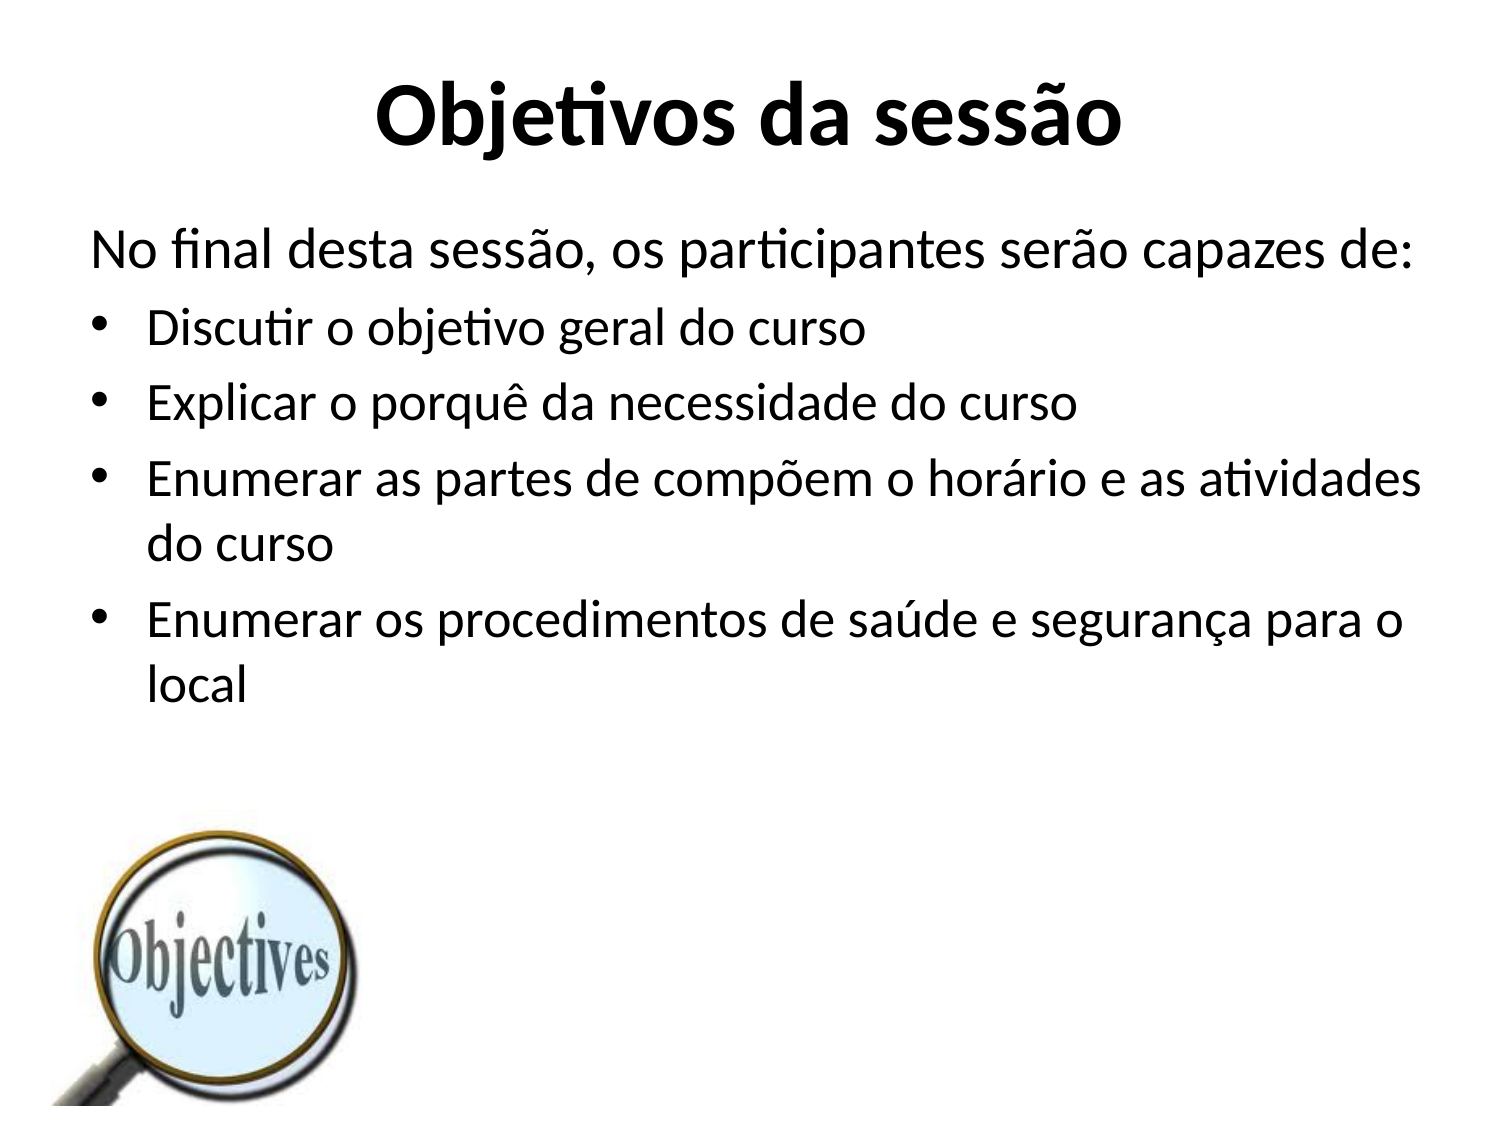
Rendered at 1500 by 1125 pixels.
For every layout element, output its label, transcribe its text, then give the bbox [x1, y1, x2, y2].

picture [0, 810, 444, 1106]
title Objetivos da sessão [75, 45, 1425, 172]
list No final desta sessão, os participantes serão capazes de: Discutir o objetivo geral do curso Explicar o porquê da necessidade do curso Enumerar as partes de compõem o horário e as atividades do curso Enumerar os procedimentos de saúde e segurança para o local [75, 202, 1472, 1005]
